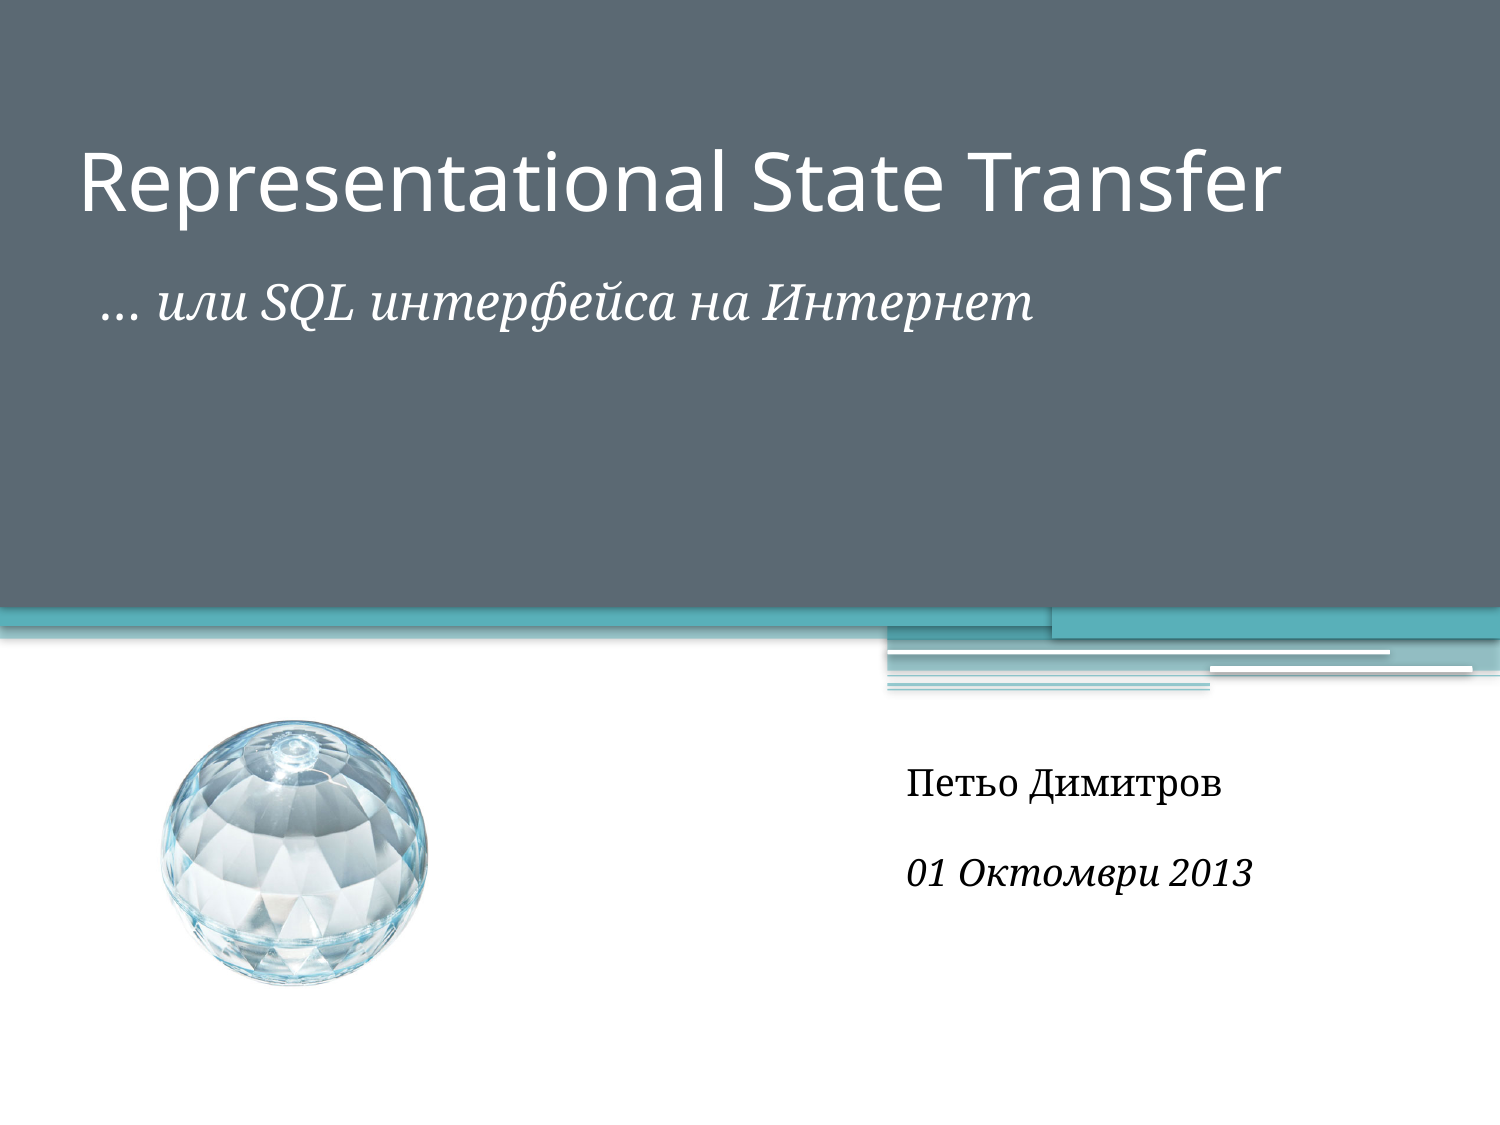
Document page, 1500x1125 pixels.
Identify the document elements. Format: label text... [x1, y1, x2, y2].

subtitle … или SQL интерфейса на Интернет [75, 262, 1150, 338]
text_box Петьо Димитров 01 Октомври 2013 [891, 751, 1459, 902]
title Representational State Transfer [62, 99, 1424, 236]
picture [147, 712, 440, 1006]
